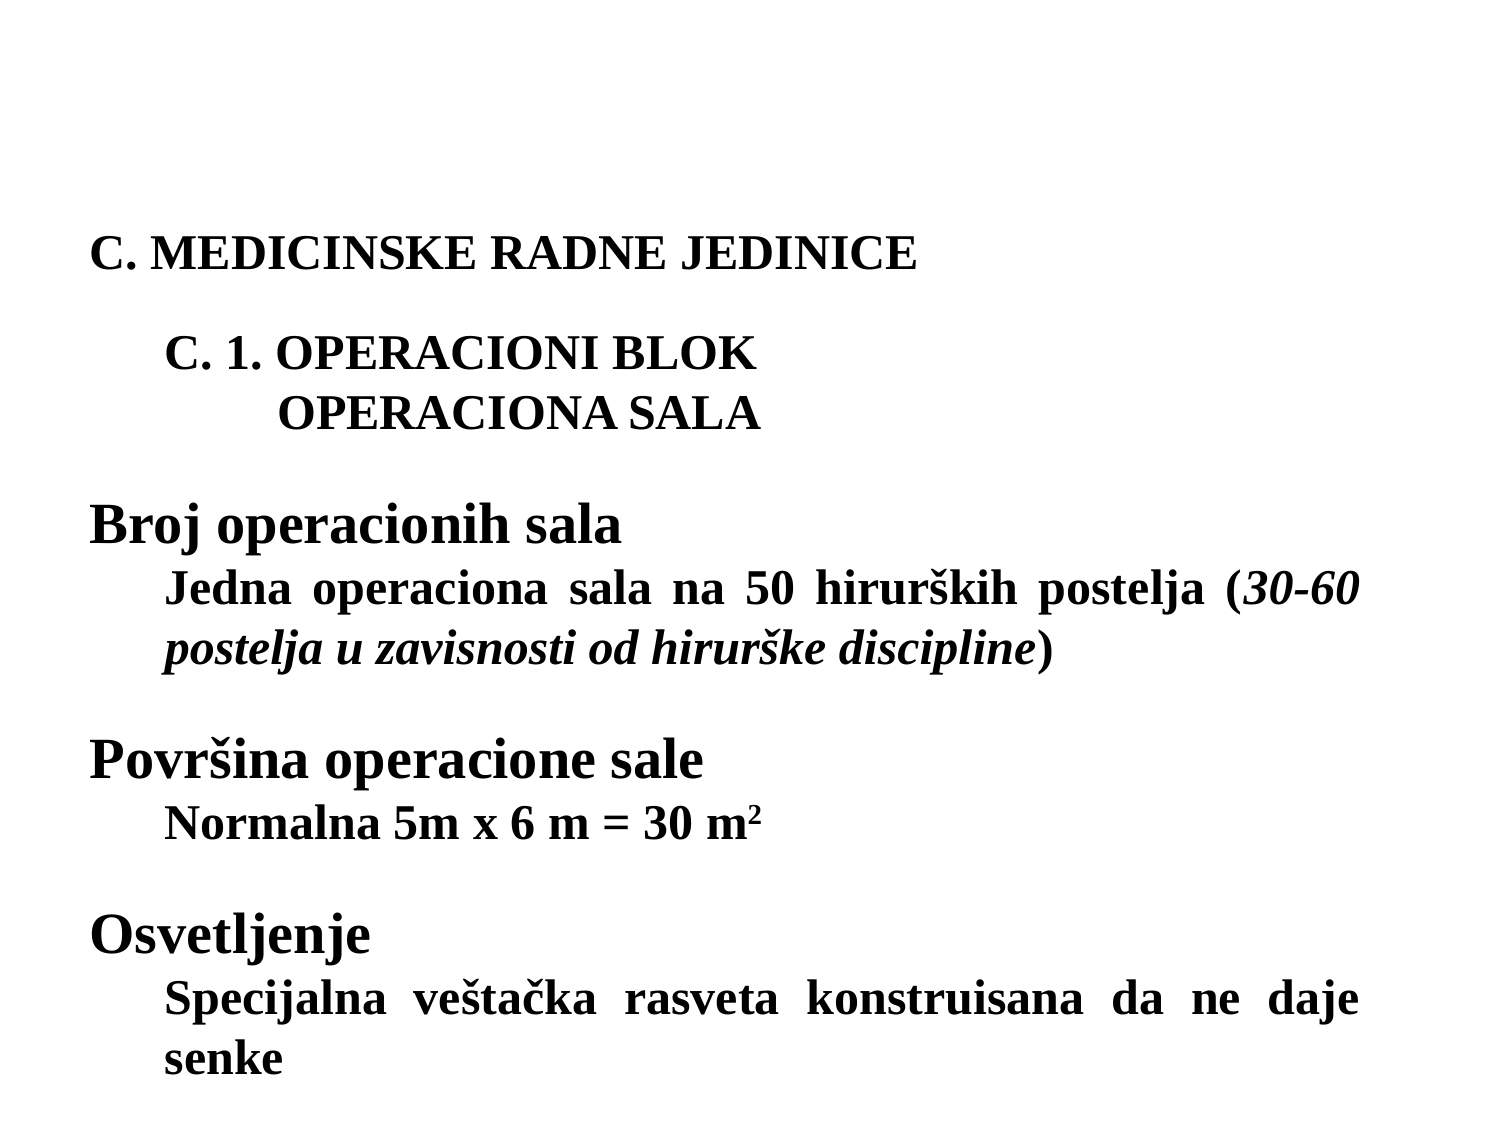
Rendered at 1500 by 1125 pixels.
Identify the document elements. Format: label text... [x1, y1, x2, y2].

text_box C. MEDICINSKE RADNE JEDINICE C. 1. OPERACIONI BLOK OPERACIONA SALA Broj operacionih sala Jedna operaciona sala na 50 hirurških postelja (30-60 postelja u zavisnosti od hirurške discipline) Površina operacione sale Normalna 5m x 6 m = 30 m2 Osvetljenje Specijalna veštačka rasveta konstruisana da ne daje senke [75, 212, 1375, 1093]
